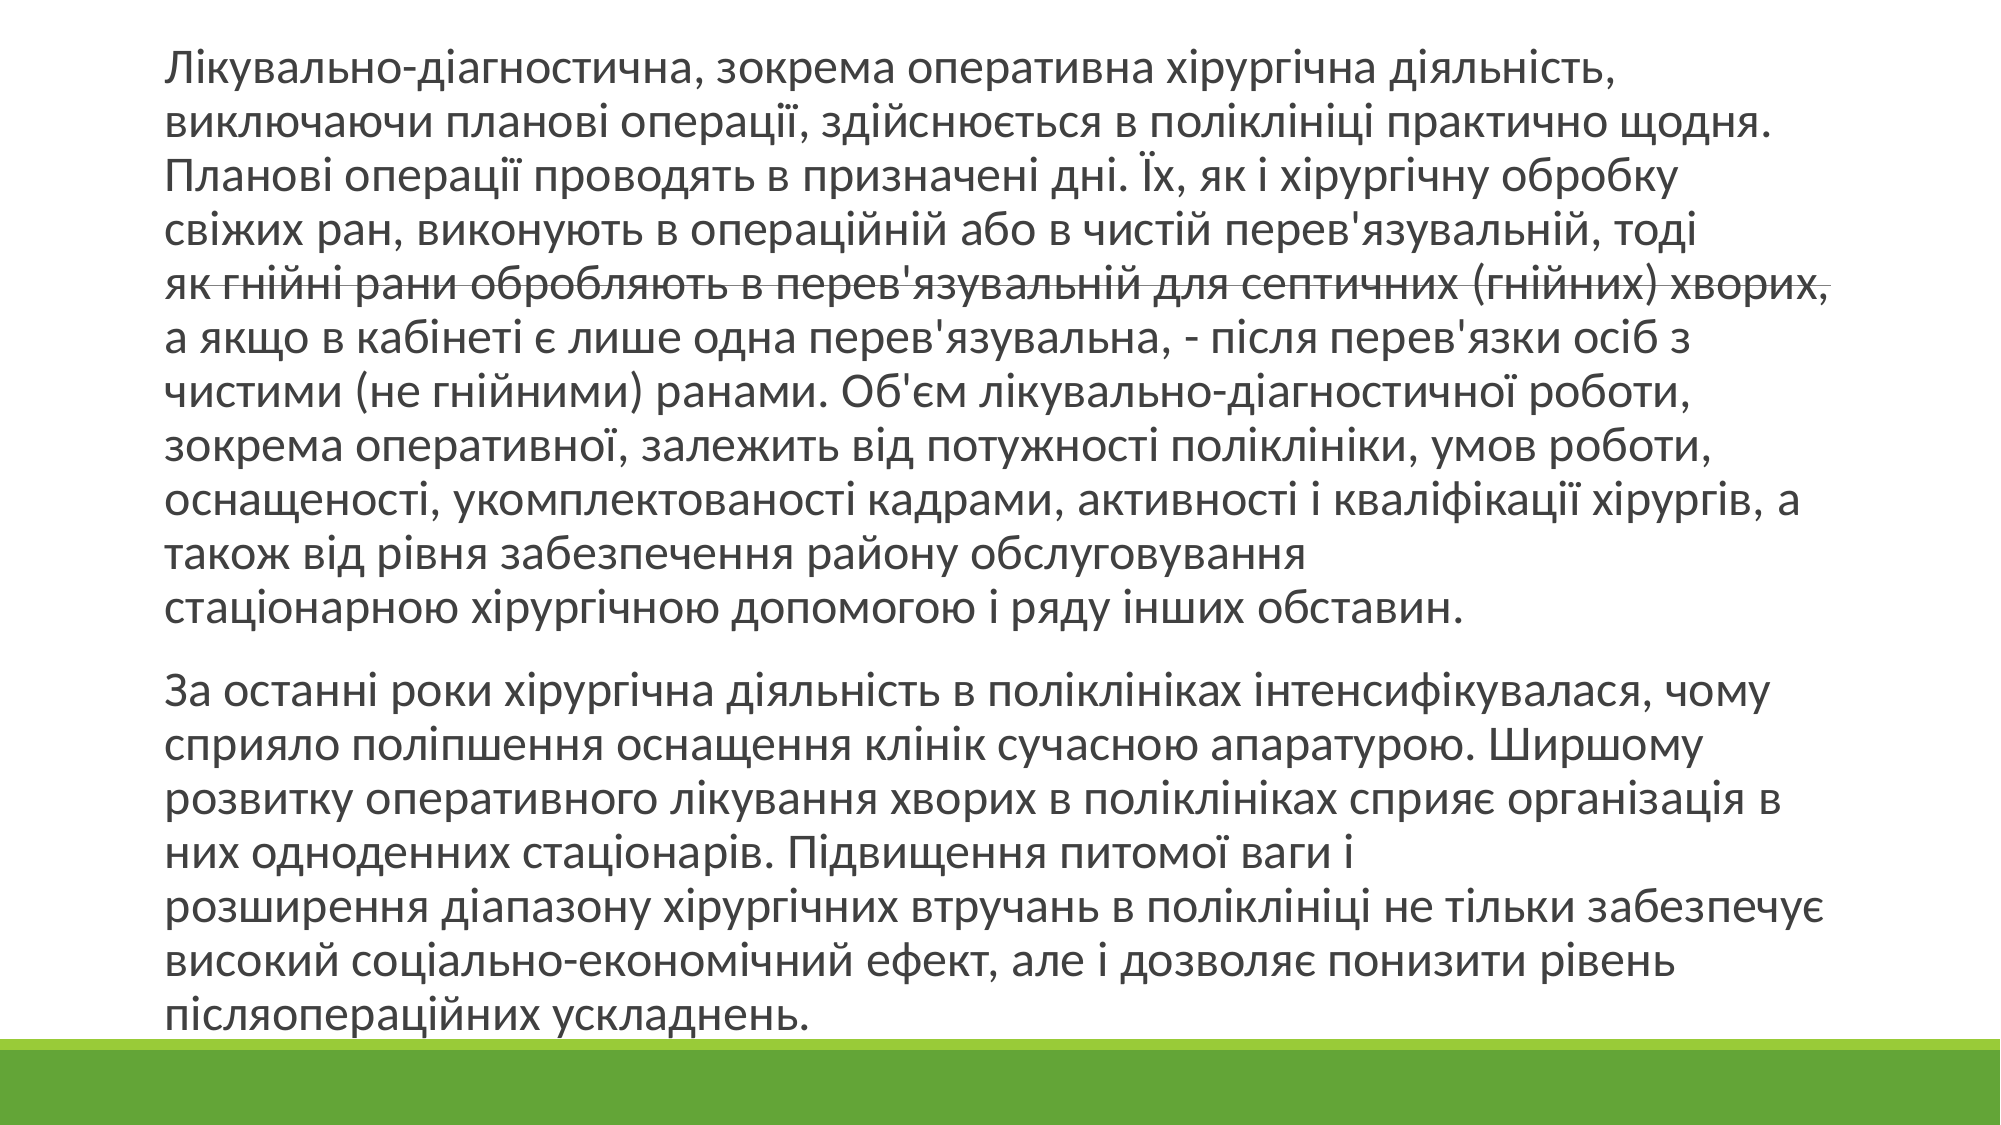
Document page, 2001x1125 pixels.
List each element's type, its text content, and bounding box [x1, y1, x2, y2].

list Лікувально-діагностична, зокрема оперативна хірургічна діяльність, виключаючи планові операції, здійснюється в поліклініці практично щодня. Планові операції проводять в призначені дні. Їх, як і хірургічну обробку свіжих ран, виконують в операційній або в чистій перев'язувальній, тоді як гнійні рани обробляють в перев'язувальній для септичних (гнійних) хворих, а якщо в кабінеті є лише одна перев'язувальна, - після перев'язки осіб з чистими (не гнійними) ранами. Об'єм лікувально-діагностичної роботи, зокрема оперативної, залежить від потужності поліклініки, умов роботи, оснащеності, укомплектованості кадрами, активності і кваліфікації хірургів, а також від рівня забезпечення району обслуговування стаціонарною хірургічною допомогою і ряду інших обставин. За останні роки хірургічна діяльність в поліклініках інтенсифікувалася, чому сприяло поліпшення оснащення клінік сучасною апаратурою. Ширшому розвитку оперативного лікування хворих в поліклініках сприяє організація в них одноденних стаціонарів. Підвищення питомої ваги і розширення діапазону хірургічних втручань в поліклініці не тільки забезпечує високий соціально-економічний ефект, але і дозволяє понизити рівень післяопераційних ускладнень. [149, 33, 1849, 1072]
